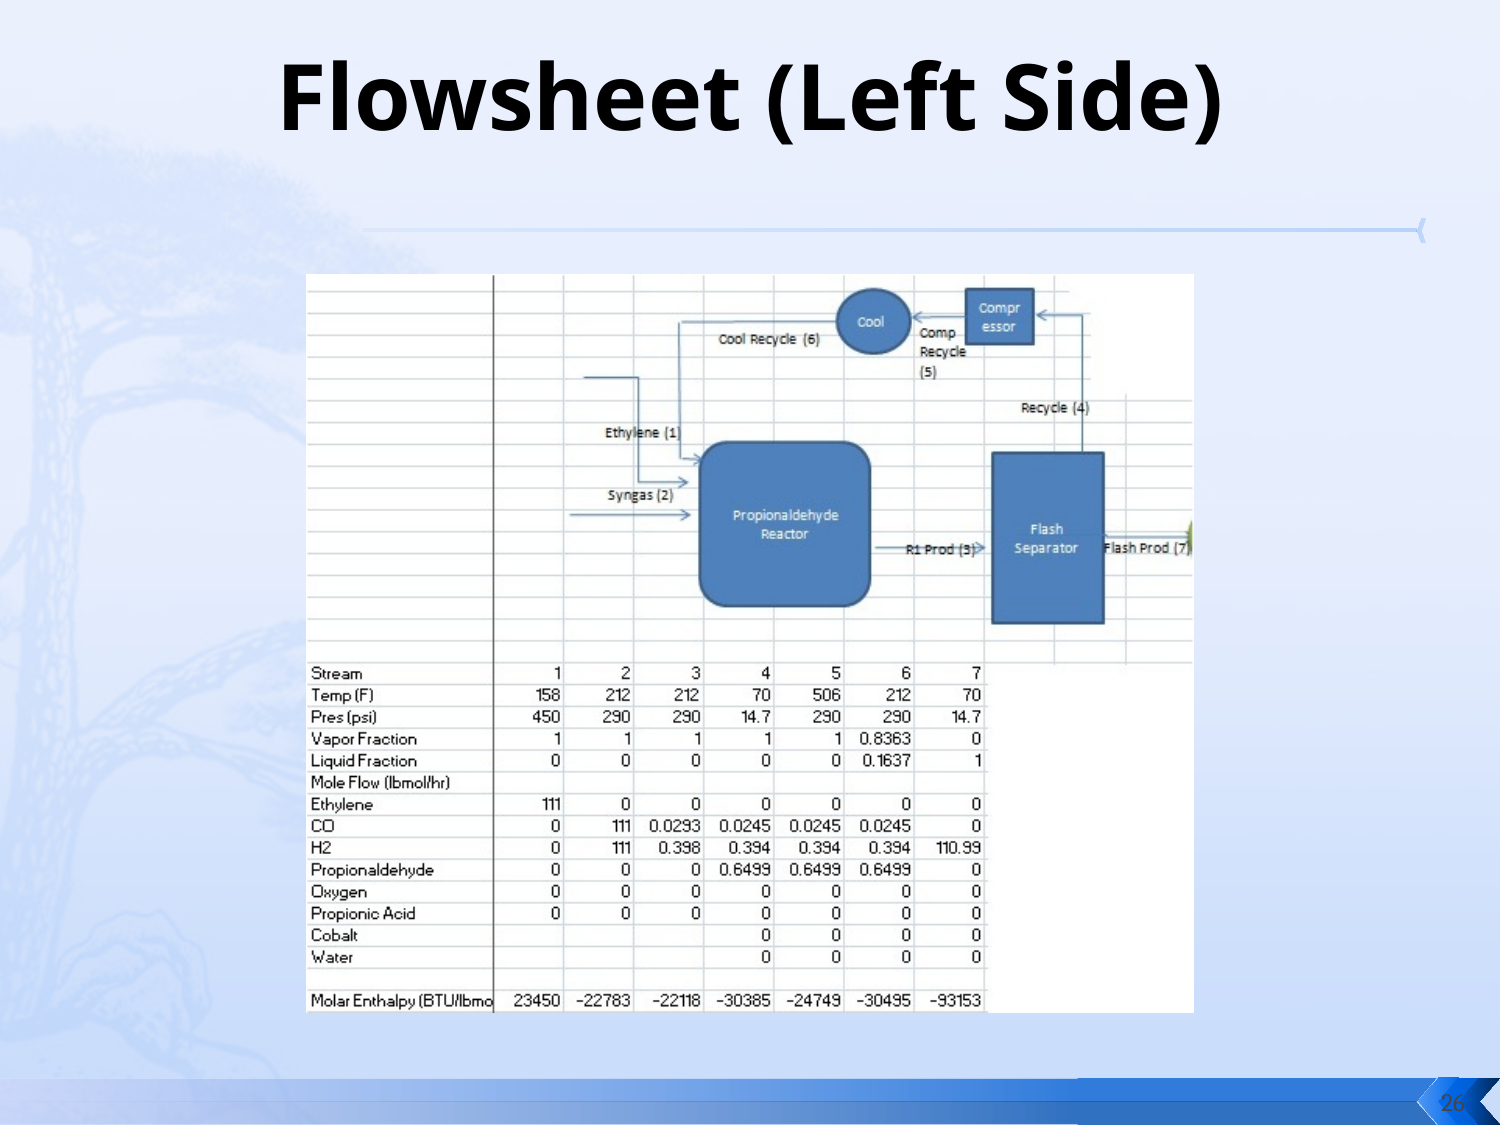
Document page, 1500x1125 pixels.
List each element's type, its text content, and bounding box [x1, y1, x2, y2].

slide_number 26 [1406, 1077, 1500, 1125]
title Flowsheet (Left Side) [75, 0, 1425, 188]
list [305, 273, 1195, 1013]
